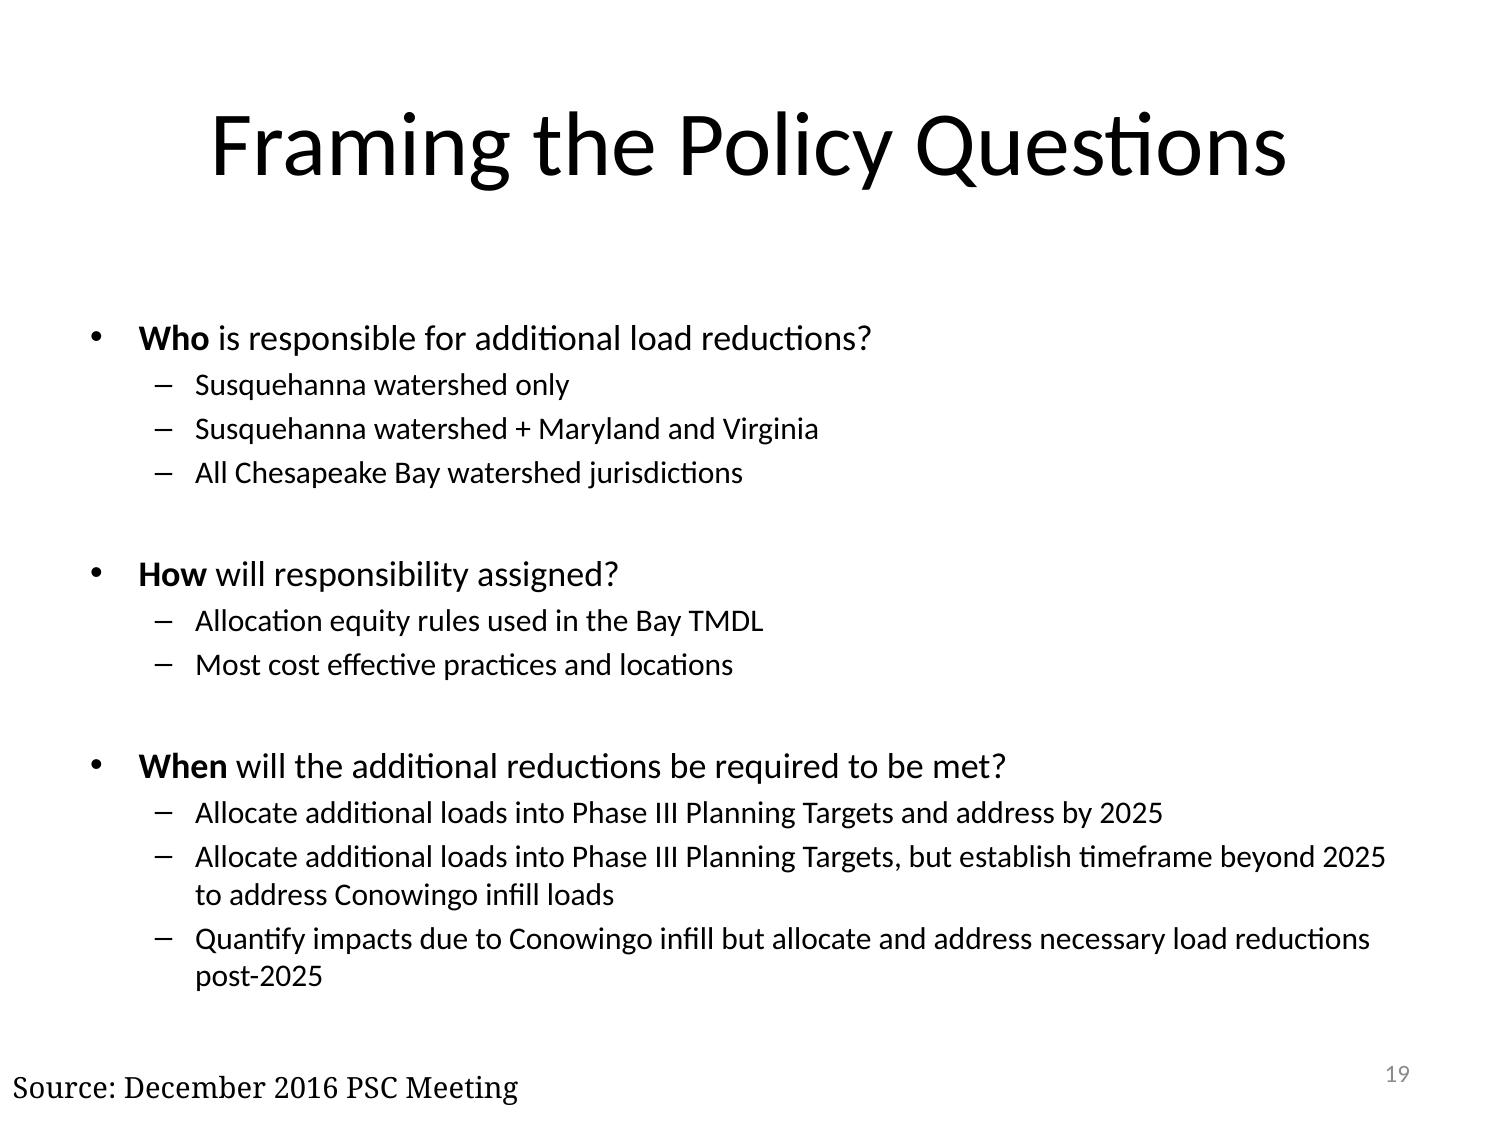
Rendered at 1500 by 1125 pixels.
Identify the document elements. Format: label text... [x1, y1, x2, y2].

slide_number 19 [1074, 1042, 1425, 1103]
text_box Source: December 2016 PSC Meeting [0, 1061, 534, 1112]
list Who is responsible for additional load reductions? Susquehanna watershed only Susquehanna watershed + Maryland and Virginia All Chesapeake Bay watershed jurisdictions How will responsibility assigned? Allocation equity rules used in the Bay TMDL Most cost effective practices and locations When will the additional reductions be required to be met? Allocate additional loads into Phase III Planning Targets and address by 2025 Allocate additional loads into Phase III Planning Targets, but establish timeframe beyond 2025 to address Conowingo infill loads Quantify impacts due to Conowingo infill but allocate and address necessary load reductions post-2025 [75, 262, 1425, 1005]
title Framing the Policy Questions [75, 45, 1425, 233]
